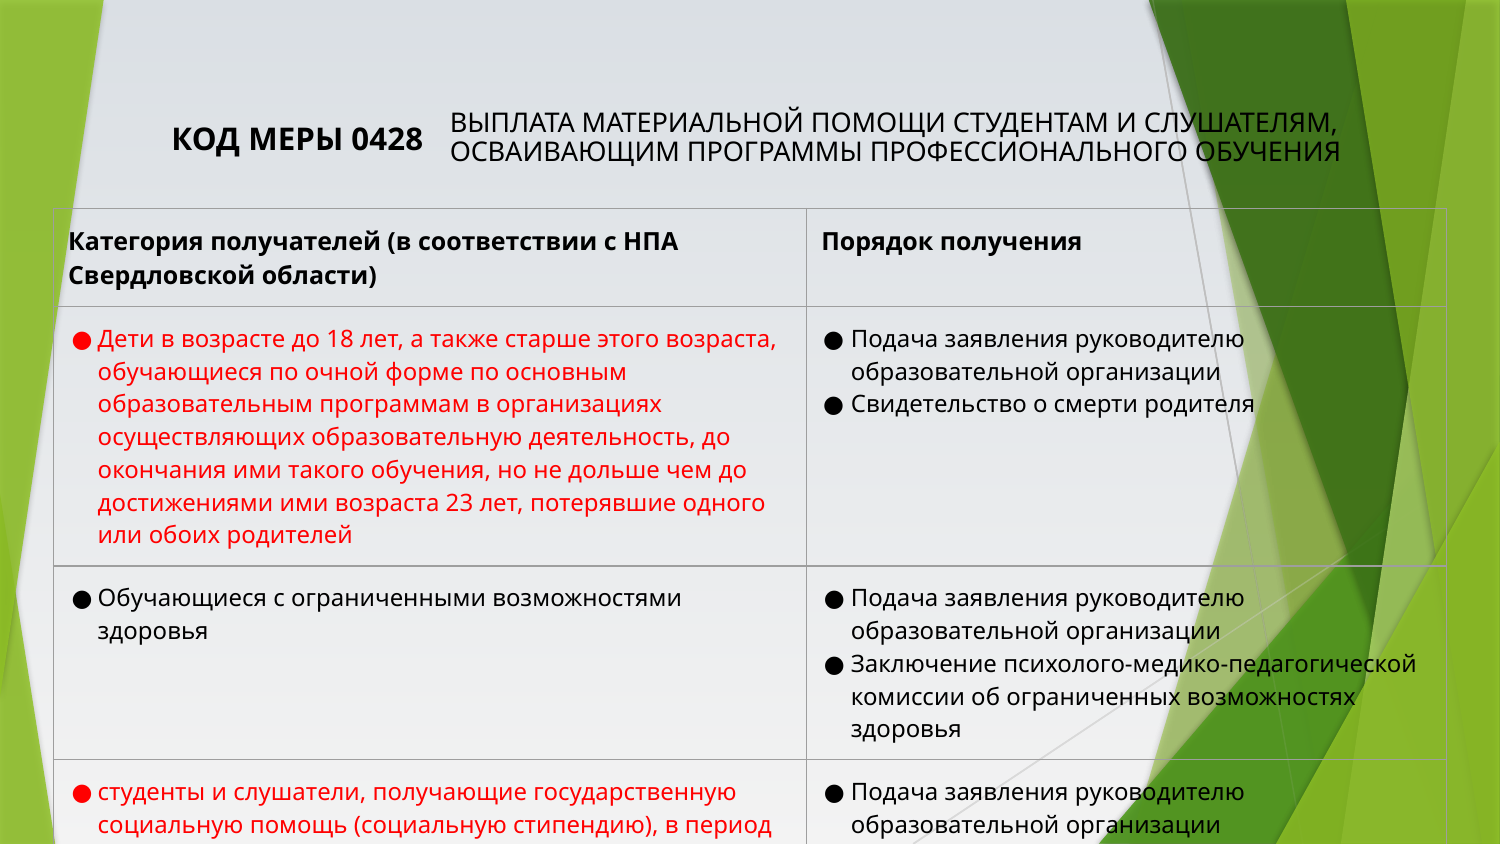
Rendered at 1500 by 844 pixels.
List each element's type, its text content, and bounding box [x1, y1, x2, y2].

table_cell Дети в возрасте до 18 лет, а также старше этого возраста, обучающиеся по очной форме по основным образовательным программам в организациях осуществляющих образовательную деятельность, до окончания ими такого обучения, но не дольше чем до достижениями ими возраста 23 лет, потерявшие одного или обоих родителей [54, 307, 806, 565]
table_cell студенты и слушатели, получающие государственную социальную помощь (социальную стипендию), в период их обучения в государственных профессиональных образовательных организациях Свердловской области по очной форме обучения за счет бюджетных ассигнований областного бюджета; при рождении ребенка студентами и слушателями в период их обучения в государственных профессиональных образовательных организациях Свердловской области по очной форме обучения за счет бюджетных ассигнований областного бюджета [54, 760, 806, 844]
table_cell Подача заявления руководителю образовательной организации Заключение психолого-медико-педагогической комиссии об ограниченных возможностях здоровья [807, 567, 1446, 759]
text_box Выплата материальной помощи студентам и слушателям, осваивающим программы профессионального обучения [438, 79, 1384, 197]
table_header Категория получателей (в соответствии с НПА Свердловской области) [54, 209, 806, 306]
table_cell Обучающиеся с ограниченными возможностями здоровья [54, 567, 806, 759]
table_cell Подача заявления руководителю образовательной организации Свидетельство о смерти родителя [807, 307, 1446, 565]
table_cell Подача заявления руководителю образовательной организации Справка органа в сфере социальной политики, подтверждающая получение государственной социальной помощи Свидетельство о рождении ребенка [807, 760, 1446, 844]
text_box КОД МЕРЫ 0428 [122, 79, 438, 196]
table_header Порядок получения [807, 209, 1446, 306]
